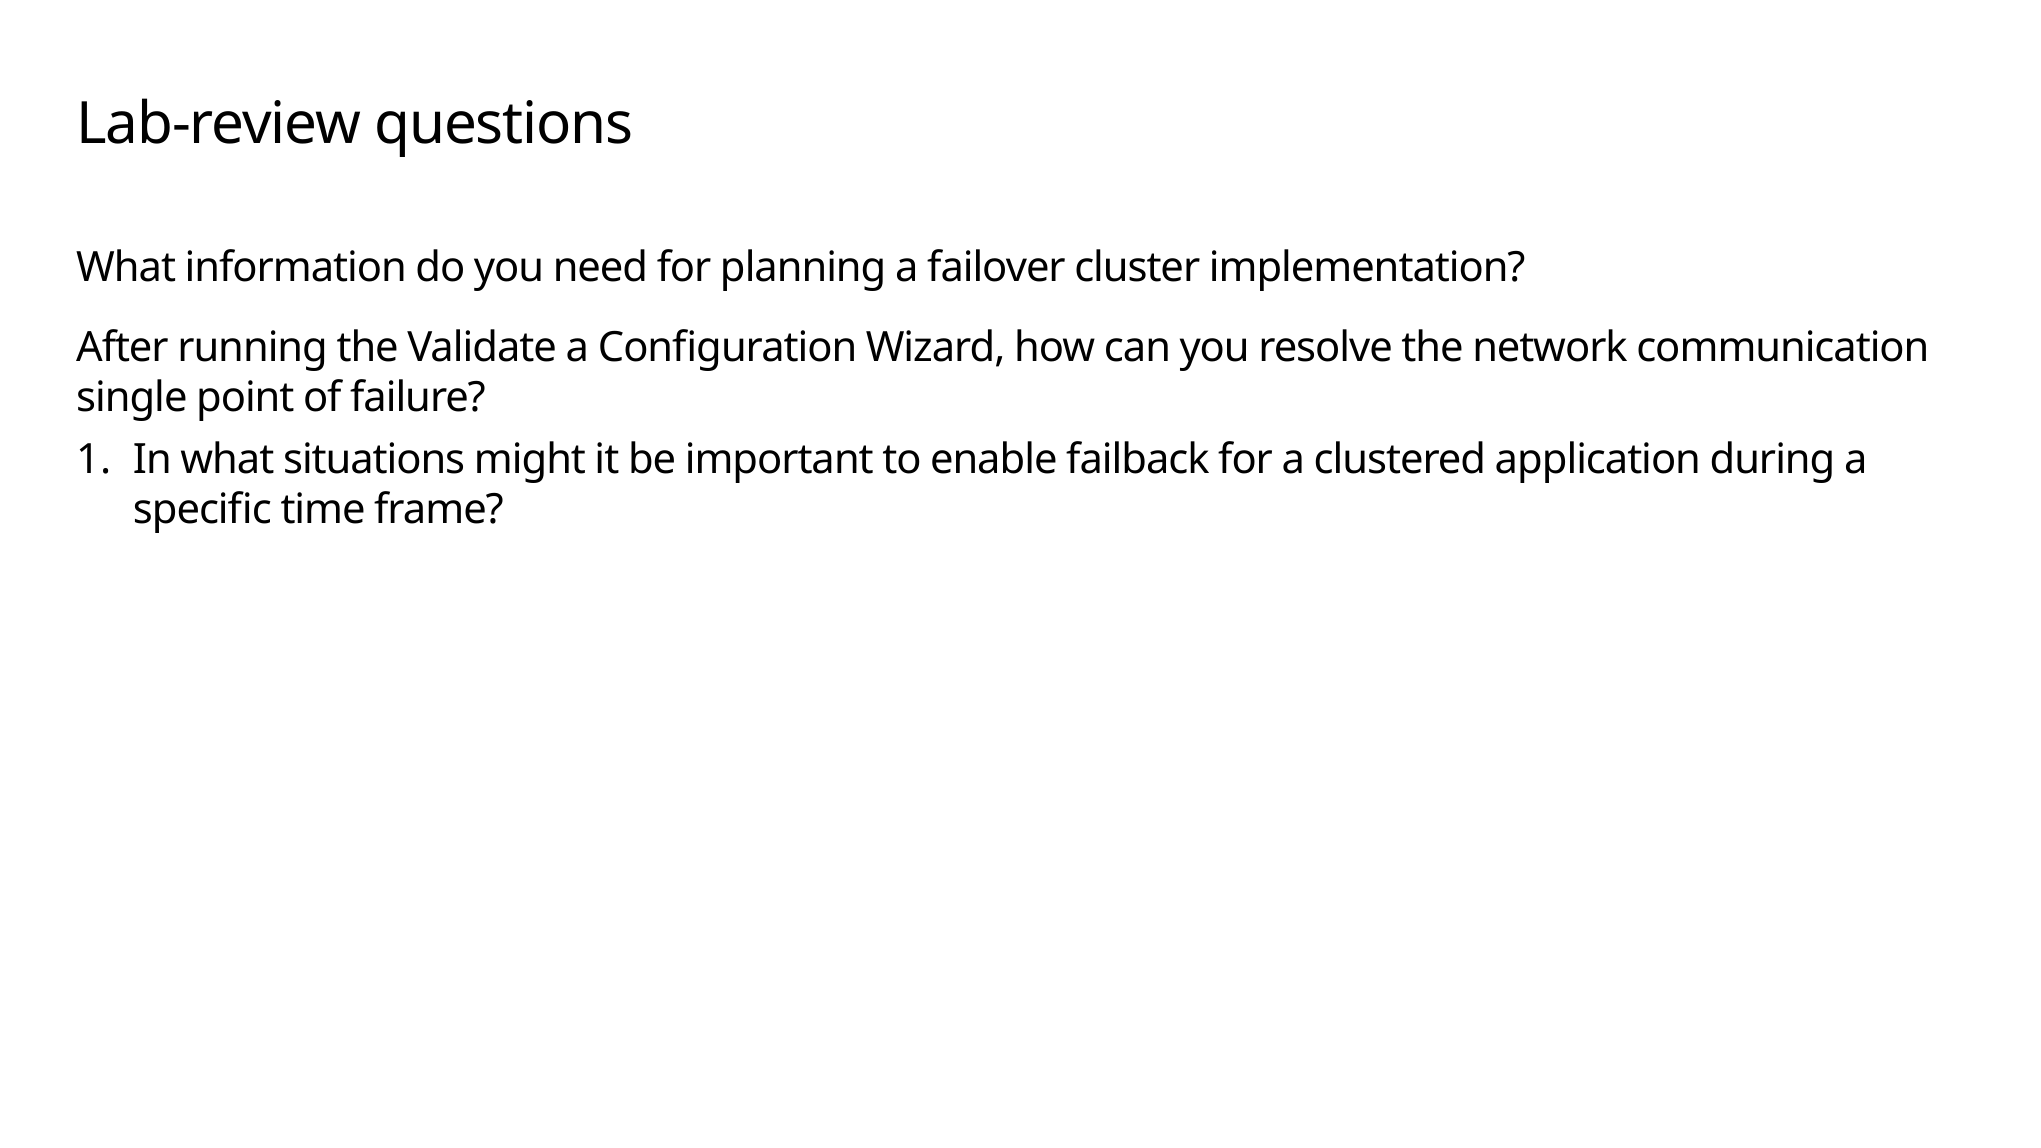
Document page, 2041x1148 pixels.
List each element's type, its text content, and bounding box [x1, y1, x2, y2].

list What information do you need for planning a failover cluster implementation? After running the Validate a Configuration Wizard, how can you resolve the network communication single point of failure? In what situations might it be important to enable failback for a clustered application during a specific time frame? [76, 240, 1956, 1074]
title Lab-review questions [76, 93, 1968, 161]
